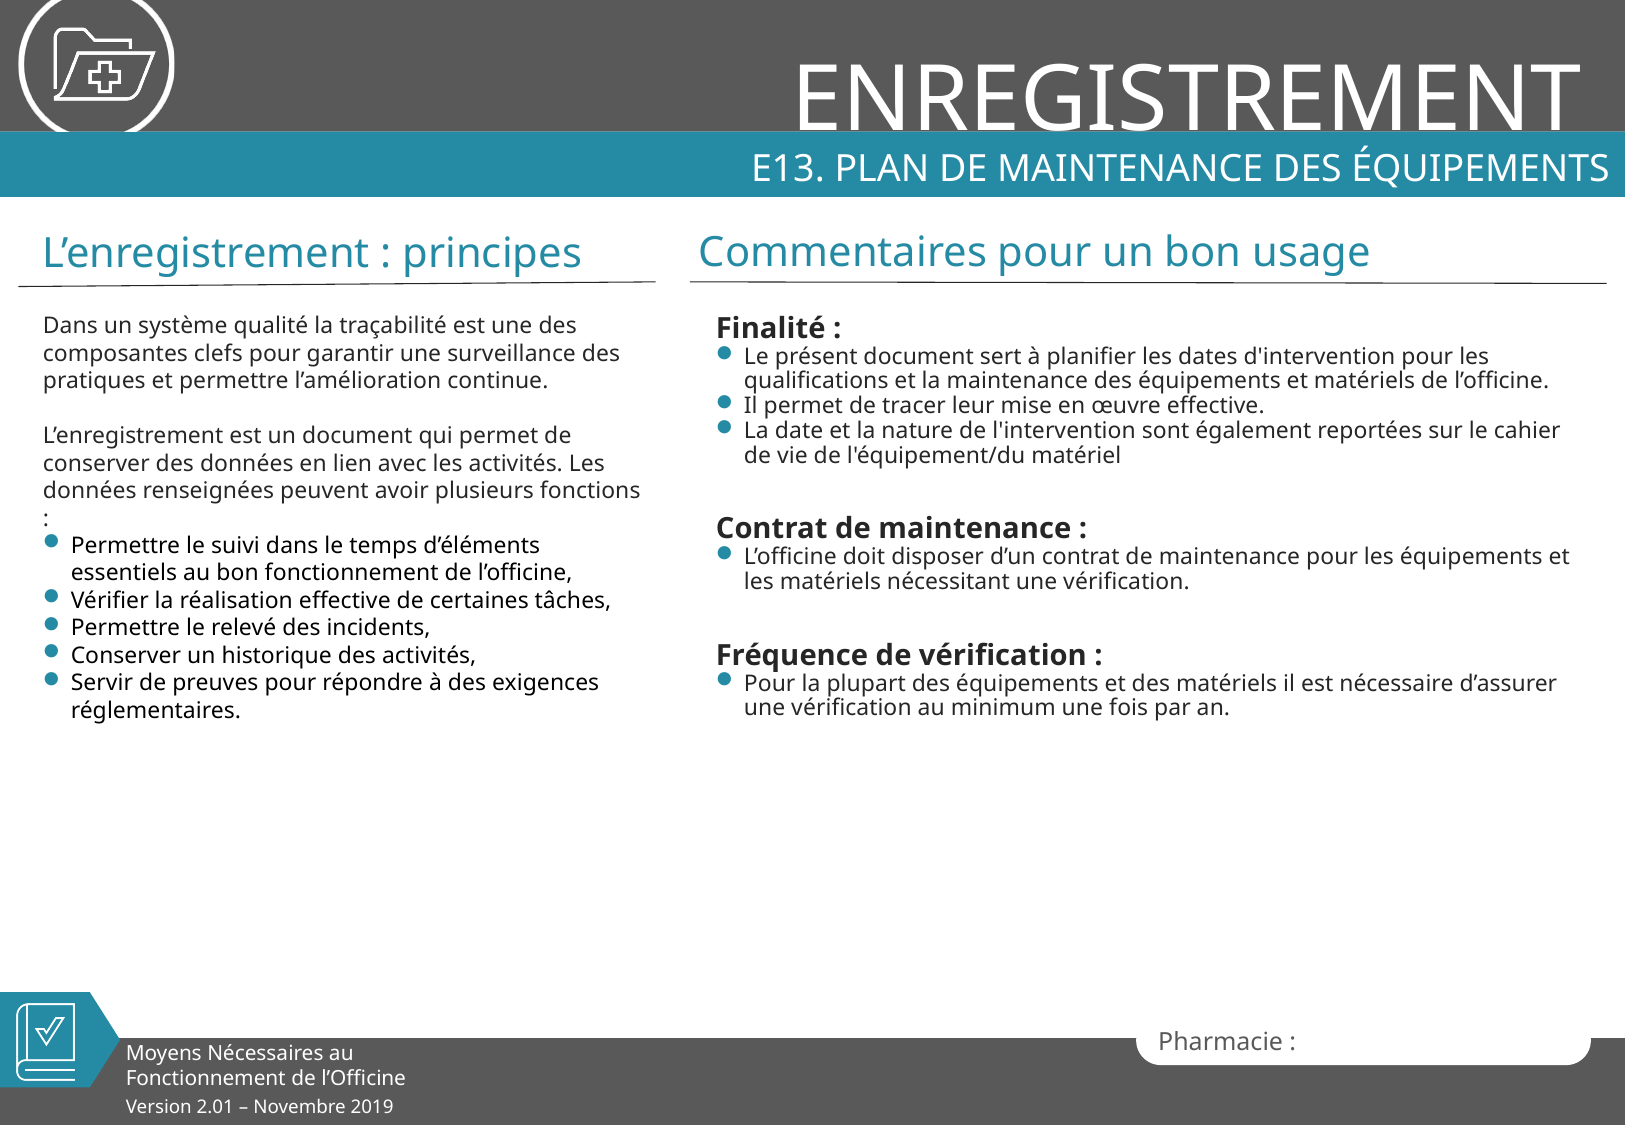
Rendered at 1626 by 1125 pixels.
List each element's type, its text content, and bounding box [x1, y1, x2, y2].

picture [18, 0, 175, 132]
picture [16, 1003, 75, 1081]
list Finalité : Le présent document sert à planifier les dates d'intervention pour les qualifications et la maintenance des équipements et matériels de l’officine. Il permet de tracer leur mise en œuvre effective. La date et la nature de l'intervention sont également reportées sur le cahier de vie de l'équipement/du matériel Contrat de maintenance : L’officine doit disposer d’un contrat de maintenance pour les équipements et les matériels nécessitant une vérification. Fréquence de vérification : Pour la plupart des équipements et des matériels il est nécessaire d’assurer une vérification au minimum une fois par an. [700, 305, 1607, 965]
title E13. Plan de maintenance des équipements [52, 132, 1625, 207]
